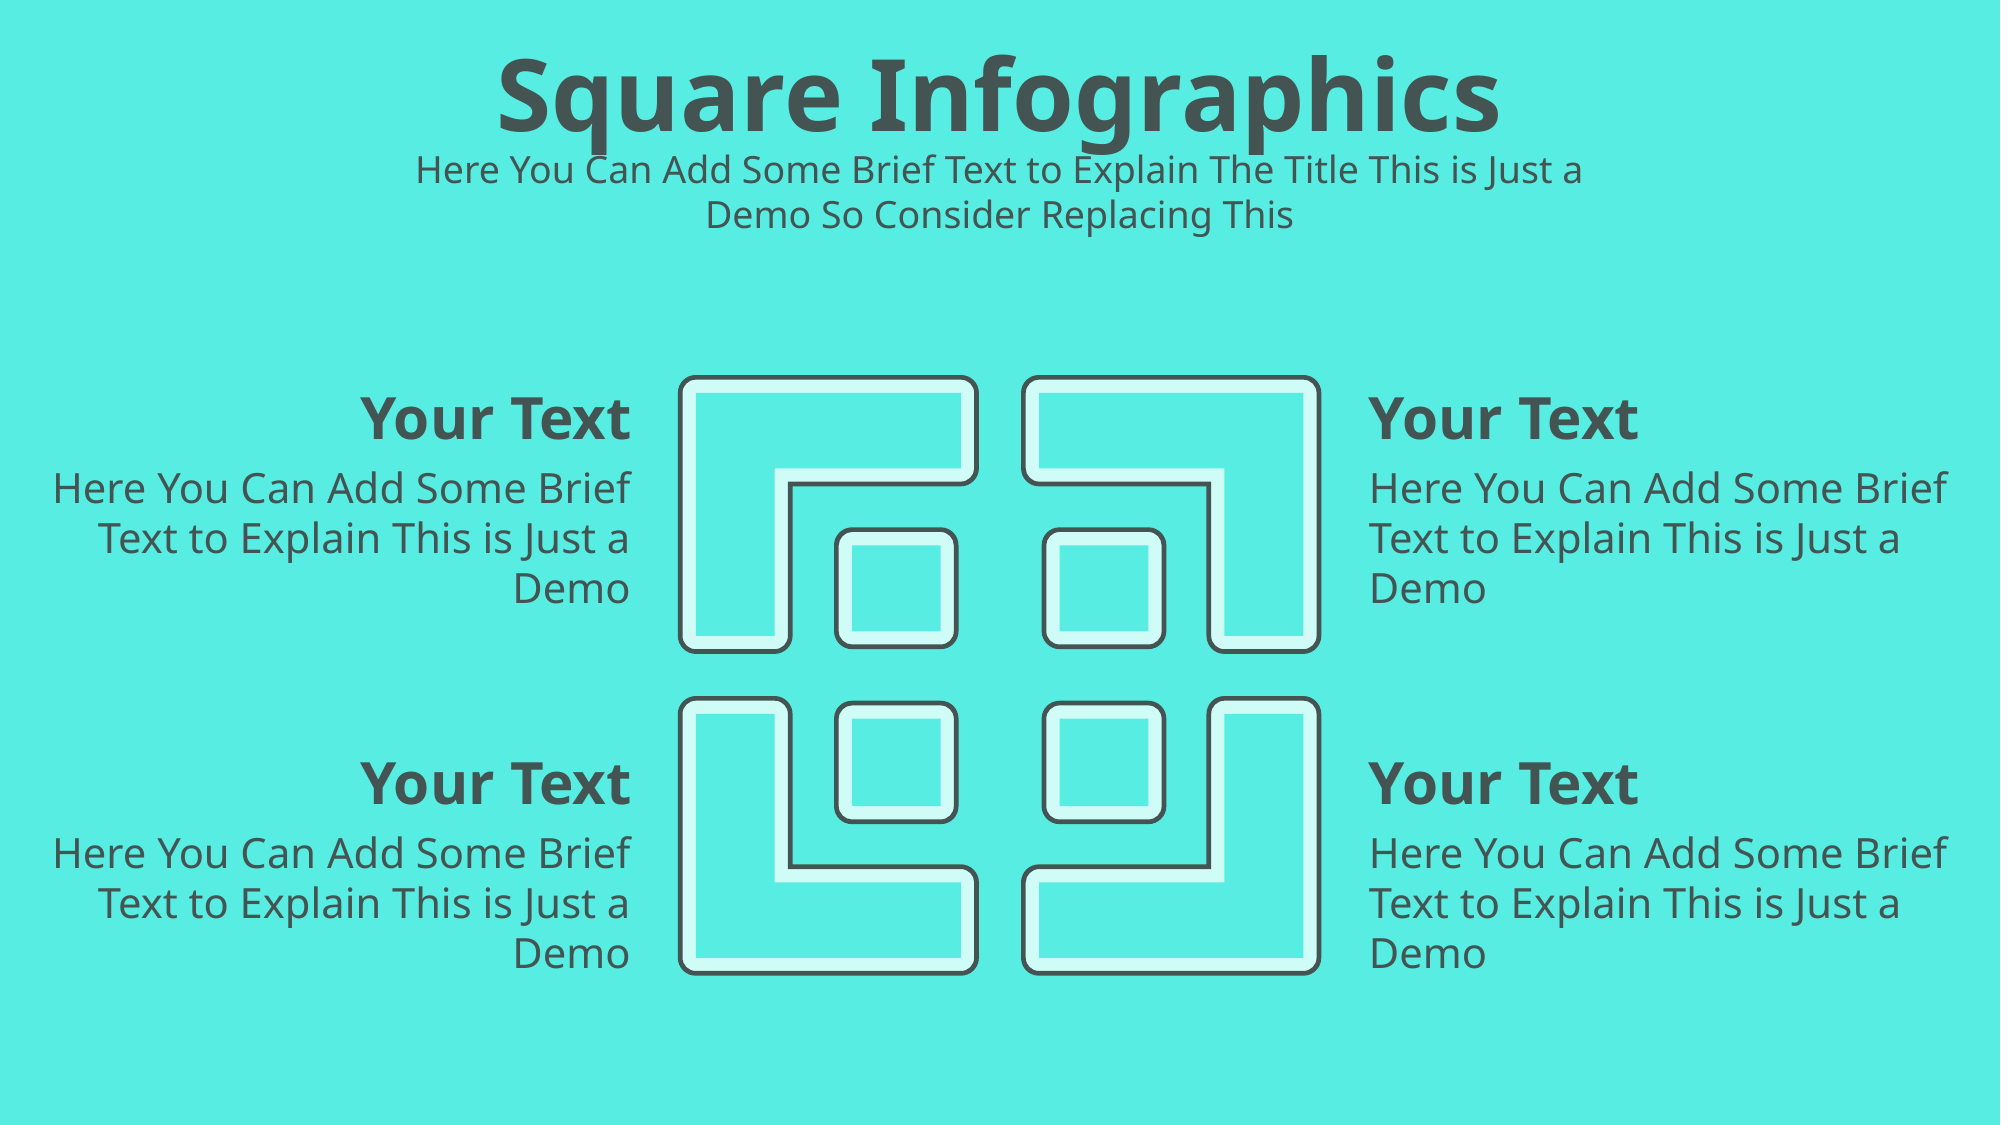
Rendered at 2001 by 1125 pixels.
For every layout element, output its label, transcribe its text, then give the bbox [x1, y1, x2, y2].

text_box Square Infographics [416, 23, 1584, 138]
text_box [1041, 527, 1167, 650]
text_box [834, 527, 959, 650]
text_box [677, 374, 979, 654]
text_box Here You Can Add Some Brief Text to Explain The Title This is Just a Demo So Consider Replacing This [345, 138, 1655, 244]
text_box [834, 700, 959, 825]
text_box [1354, 739, 1996, 987]
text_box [1041, 700, 1167, 825]
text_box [8, 739, 647, 987]
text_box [8, 373, 647, 621]
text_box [1354, 373, 1996, 621]
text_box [1021, 374, 1322, 654]
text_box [677, 695, 979, 976]
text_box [1021, 695, 1322, 976]
